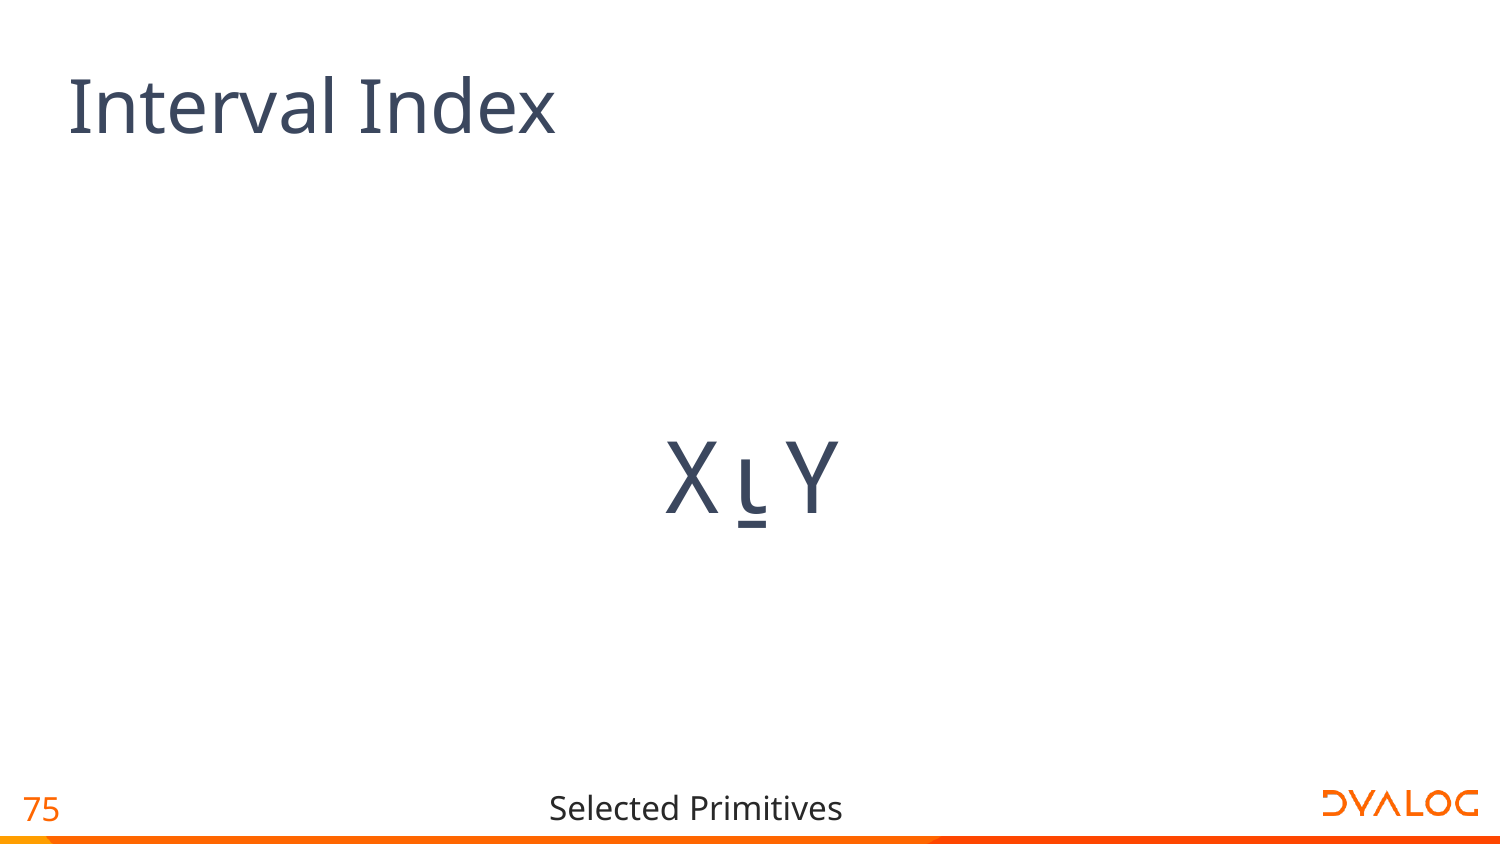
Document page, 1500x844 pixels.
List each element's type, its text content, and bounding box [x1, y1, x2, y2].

picture [0, 836, 1500, 844]
list X⍸Y [53, 207, 1453, 740]
title Interval Index [53, 43, 1453, 157]
picture [1323, 790, 1478, 816]
